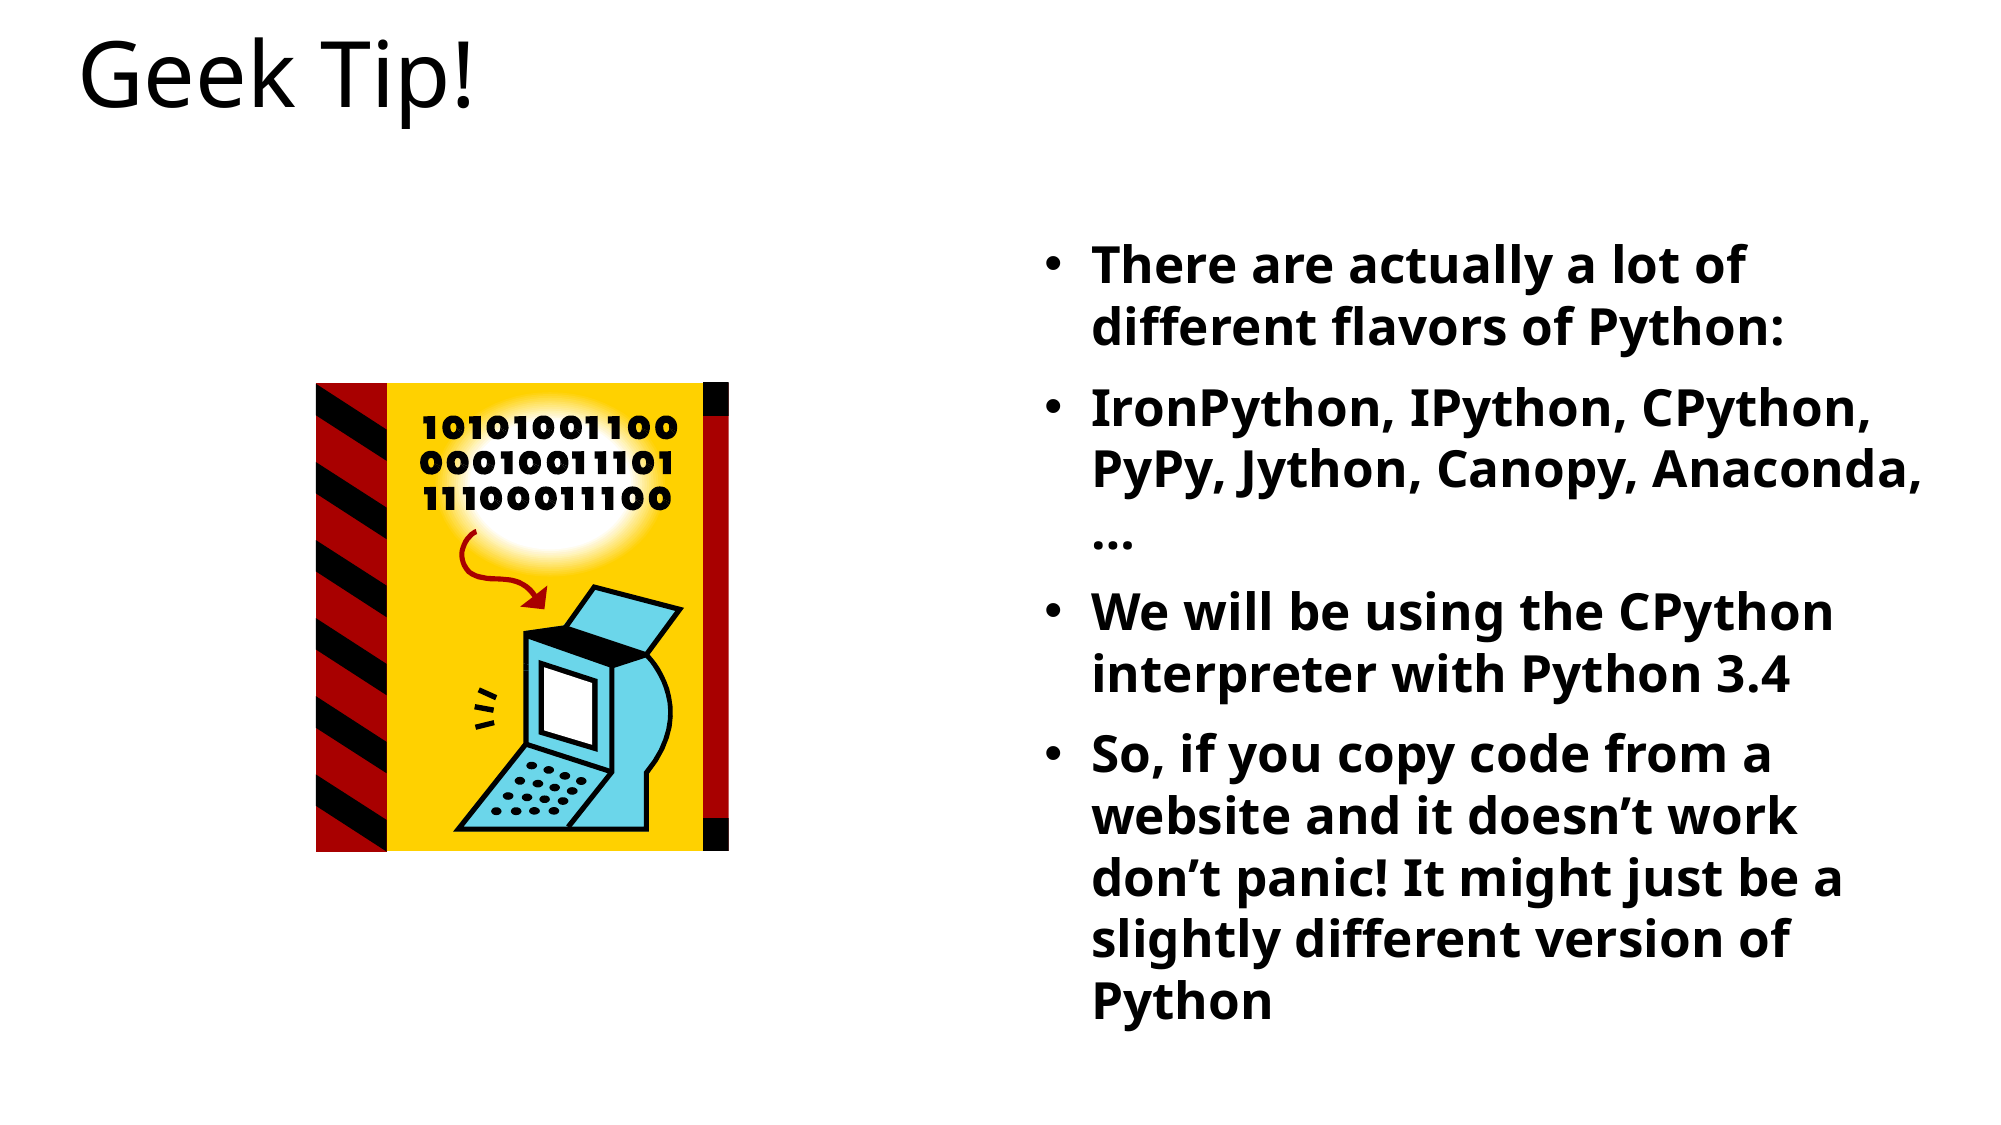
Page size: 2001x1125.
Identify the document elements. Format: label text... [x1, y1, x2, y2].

picture [315, 381, 729, 853]
title Geek Tip! [62, 29, 1953, 205]
list There are actually a lot of different flavors of Python: IronPython, IPython, CPython, PyPy, Jython, Canopy, Anaconda, … We will be using the CPython interpreter with Python 3.4 So, if you copy code from a website and it doesn’t work don’t panic! It might just be a slightly different version of Python [1029, 224, 1952, 1038]
